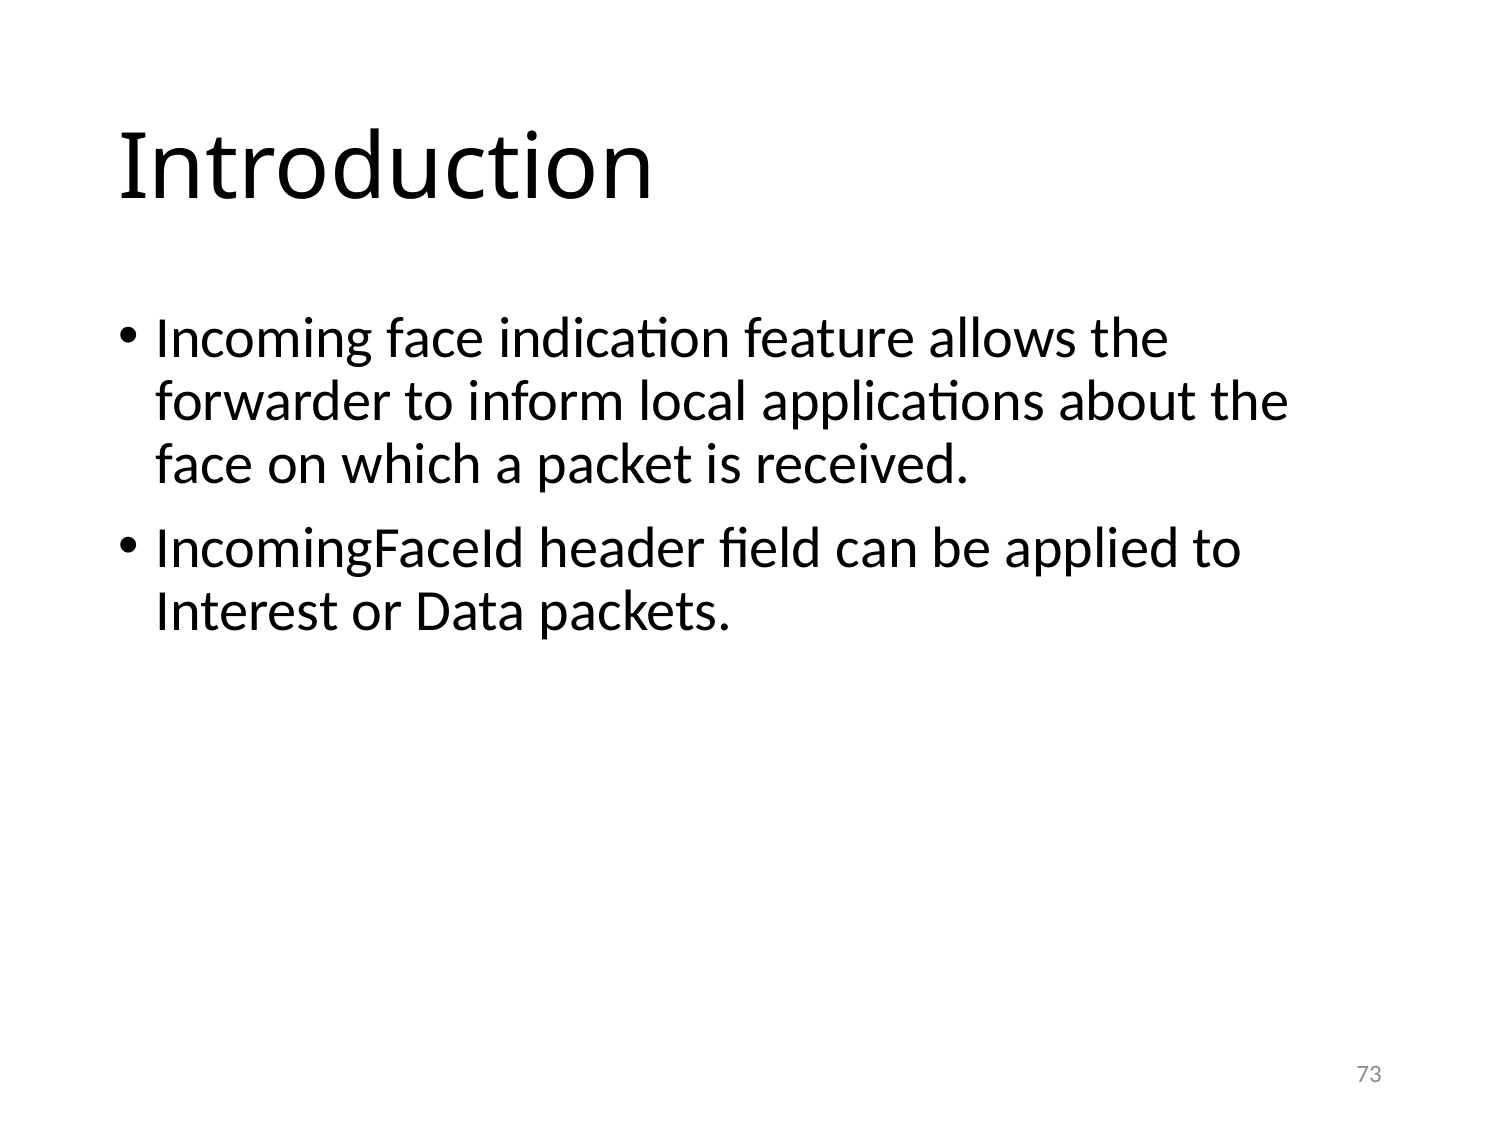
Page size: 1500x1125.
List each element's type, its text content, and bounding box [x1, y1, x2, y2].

list Incoming face indication feature allows the forwarder to inform local applications about the face on which a packet is received. IncomingFaceId header field can be applied to Interest or Data packets. [103, 299, 1397, 1014]
title Introduction [103, 59, 1397, 278]
slide_number 73 [1059, 1042, 1397, 1103]
